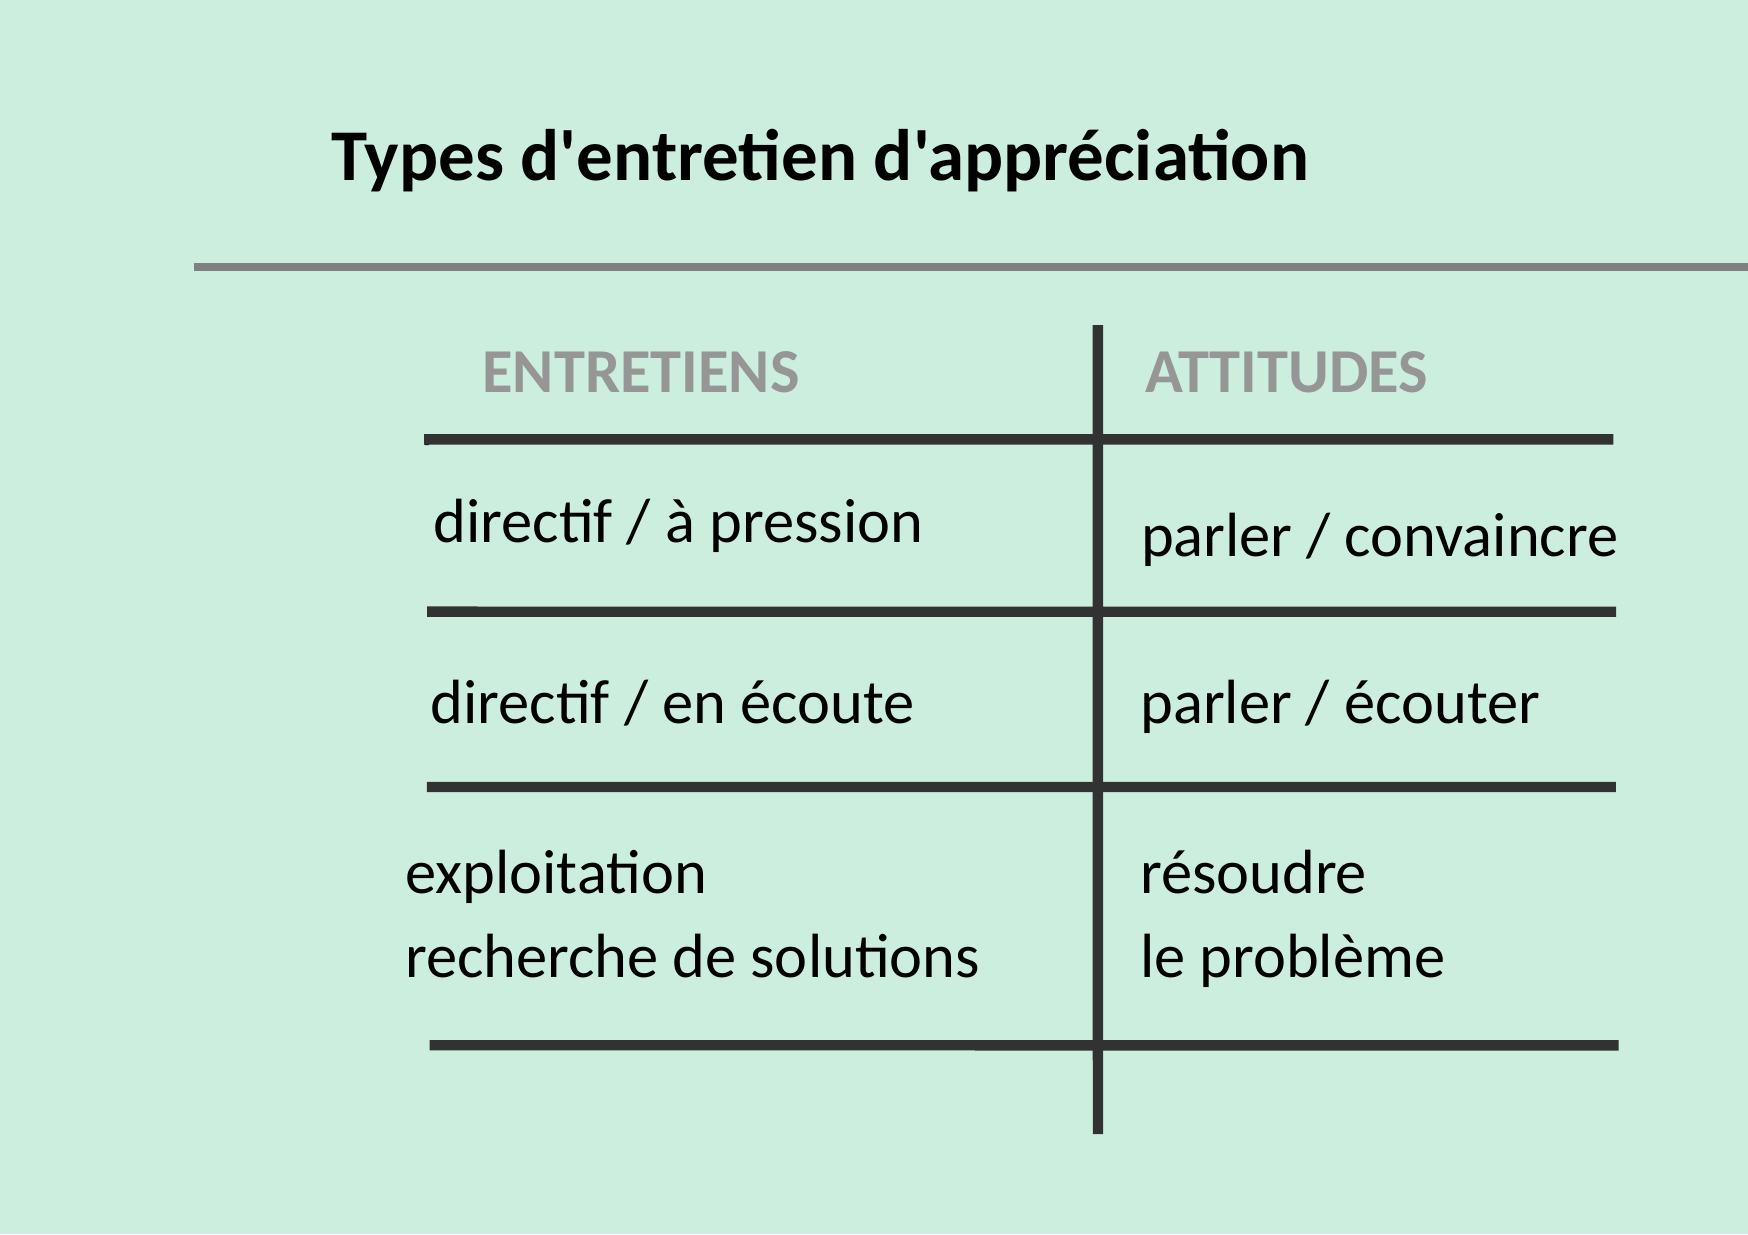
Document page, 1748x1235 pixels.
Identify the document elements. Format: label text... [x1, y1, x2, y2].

text_box directif / à pression [433, 480, 924, 556]
text_box résoudre le problème [1140, 830, 1446, 991]
text_box [195, 264, 1748, 271]
text_box ATTITUDES [1145, 329, 1429, 406]
text_box parler / écouter [1140, 660, 1541, 737]
text_box directif / en écoute [430, 660, 916, 736]
text_box parler / convaincre [1141, 494, 1619, 570]
text_box exploitation recherche de solutions [405, 830, 1033, 991]
text_box ENTRETIENS [482, 330, 801, 406]
text_box Types d'entretien d'appréciation [331, 107, 1570, 196]
